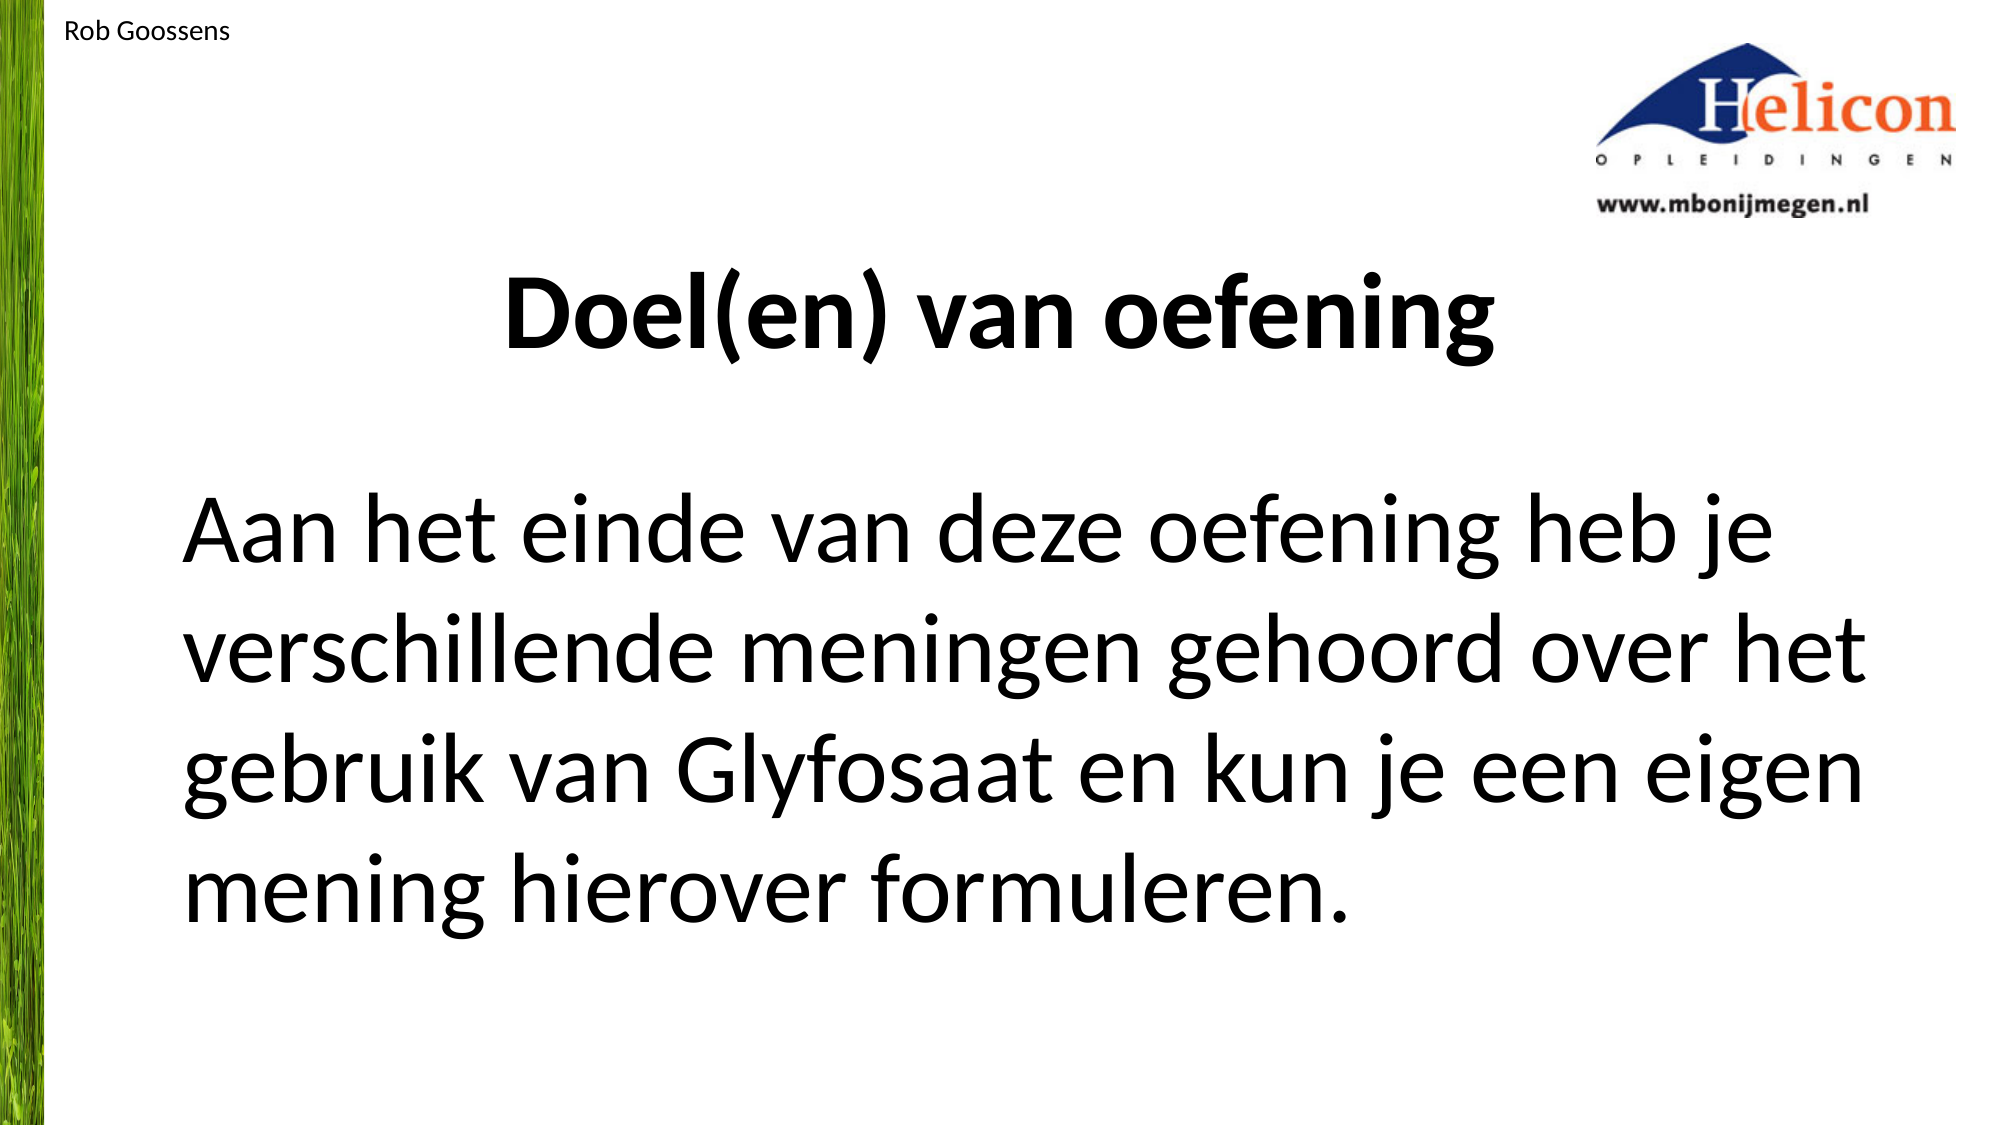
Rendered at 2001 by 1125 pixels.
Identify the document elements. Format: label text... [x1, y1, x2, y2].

text_box Aan het einde van deze oefening heb je verschillende meningen gehoord over het gebruik van Glyfosaat en kun je een eigen mening hierover formuleren. [167, 455, 1917, 1000]
subtitle Doel(en) van oefening [387, 247, 1613, 382]
picture [1596, 43, 1956, 218]
text_box [0, 0, 45, 1125]
text_box Rob Goossens [49, 3, 250, 54]
